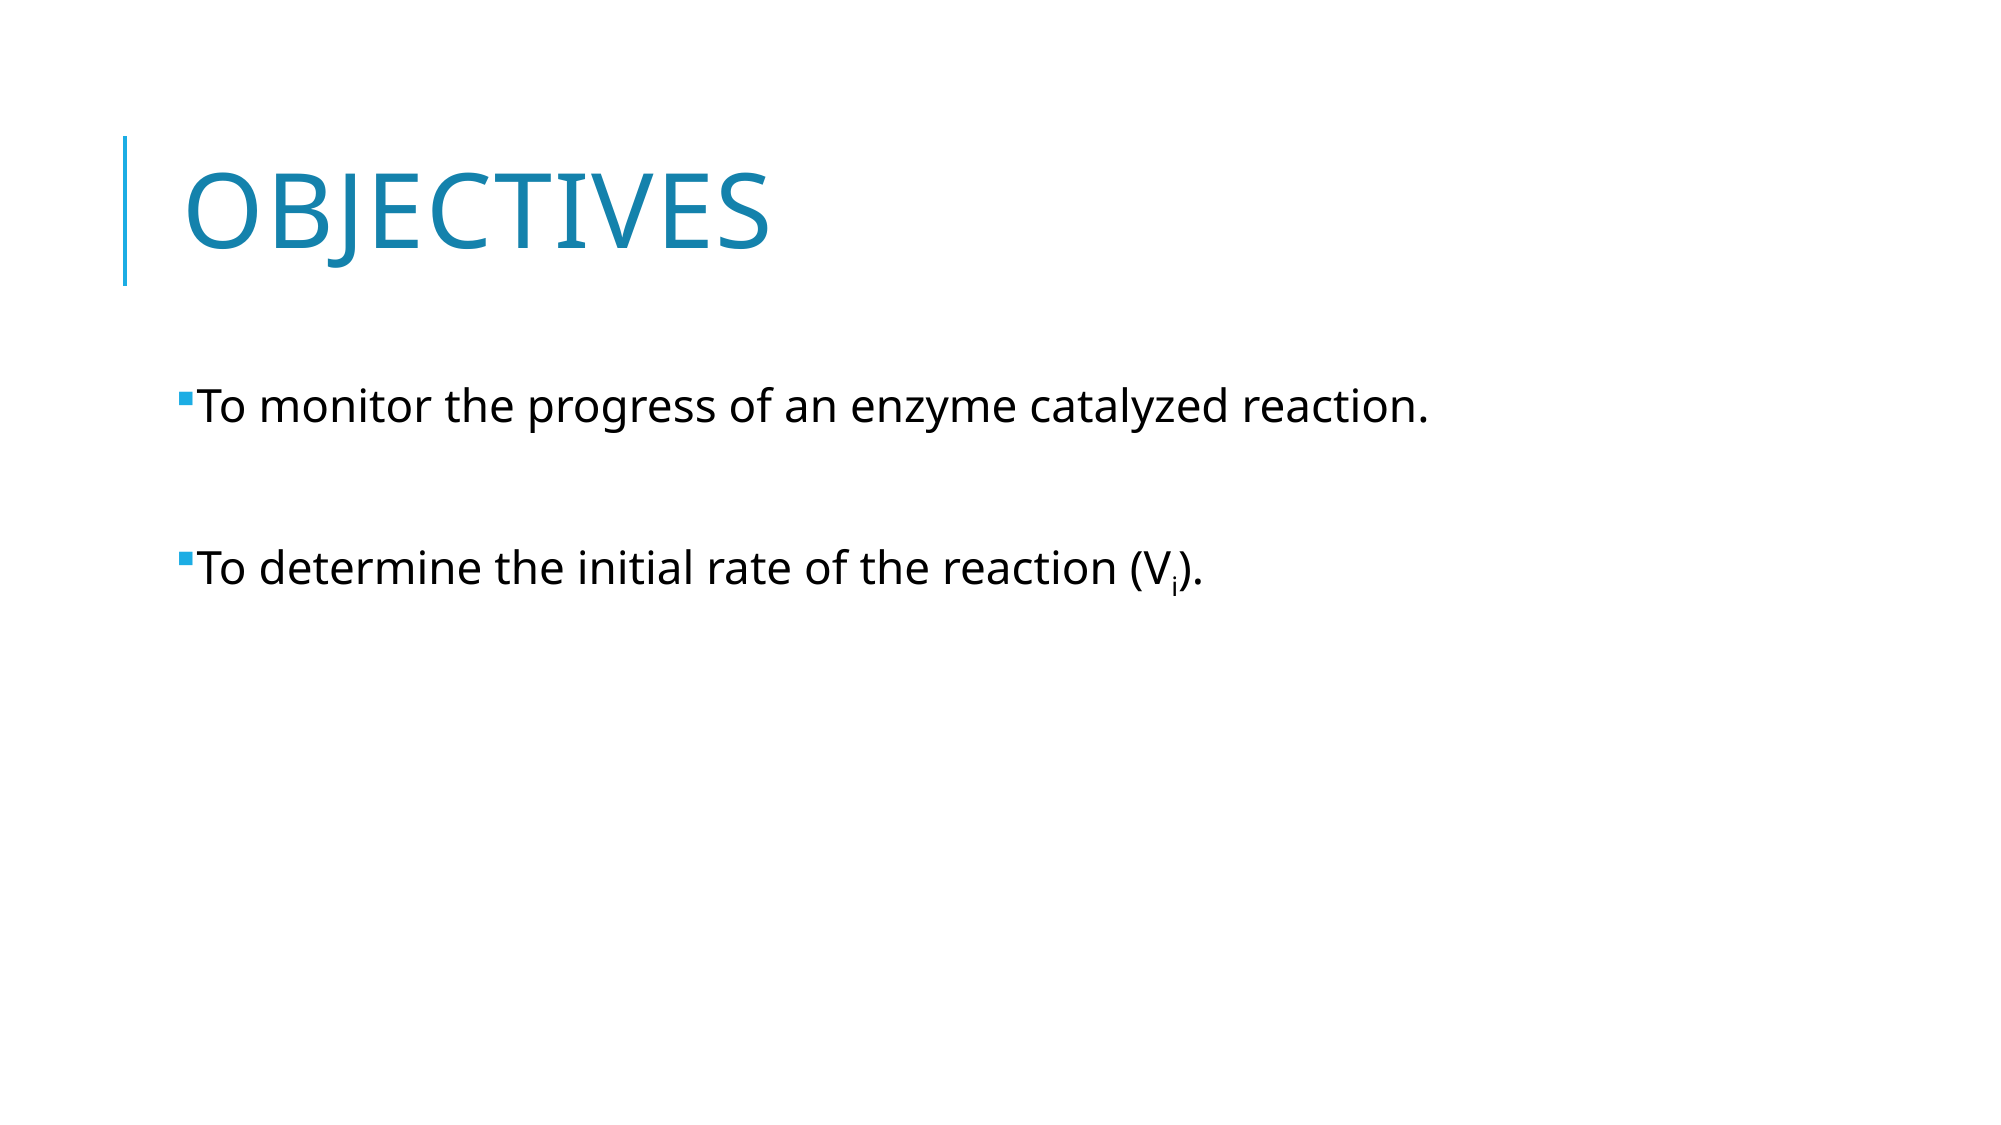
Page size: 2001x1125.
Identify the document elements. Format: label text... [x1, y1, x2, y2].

title Objectives [168, 96, 1763, 342]
list To monitor the progress of an enzyme catalyzed reaction. To determine the initial rate of the reaction (Vi). [168, 375, 1763, 1035]
